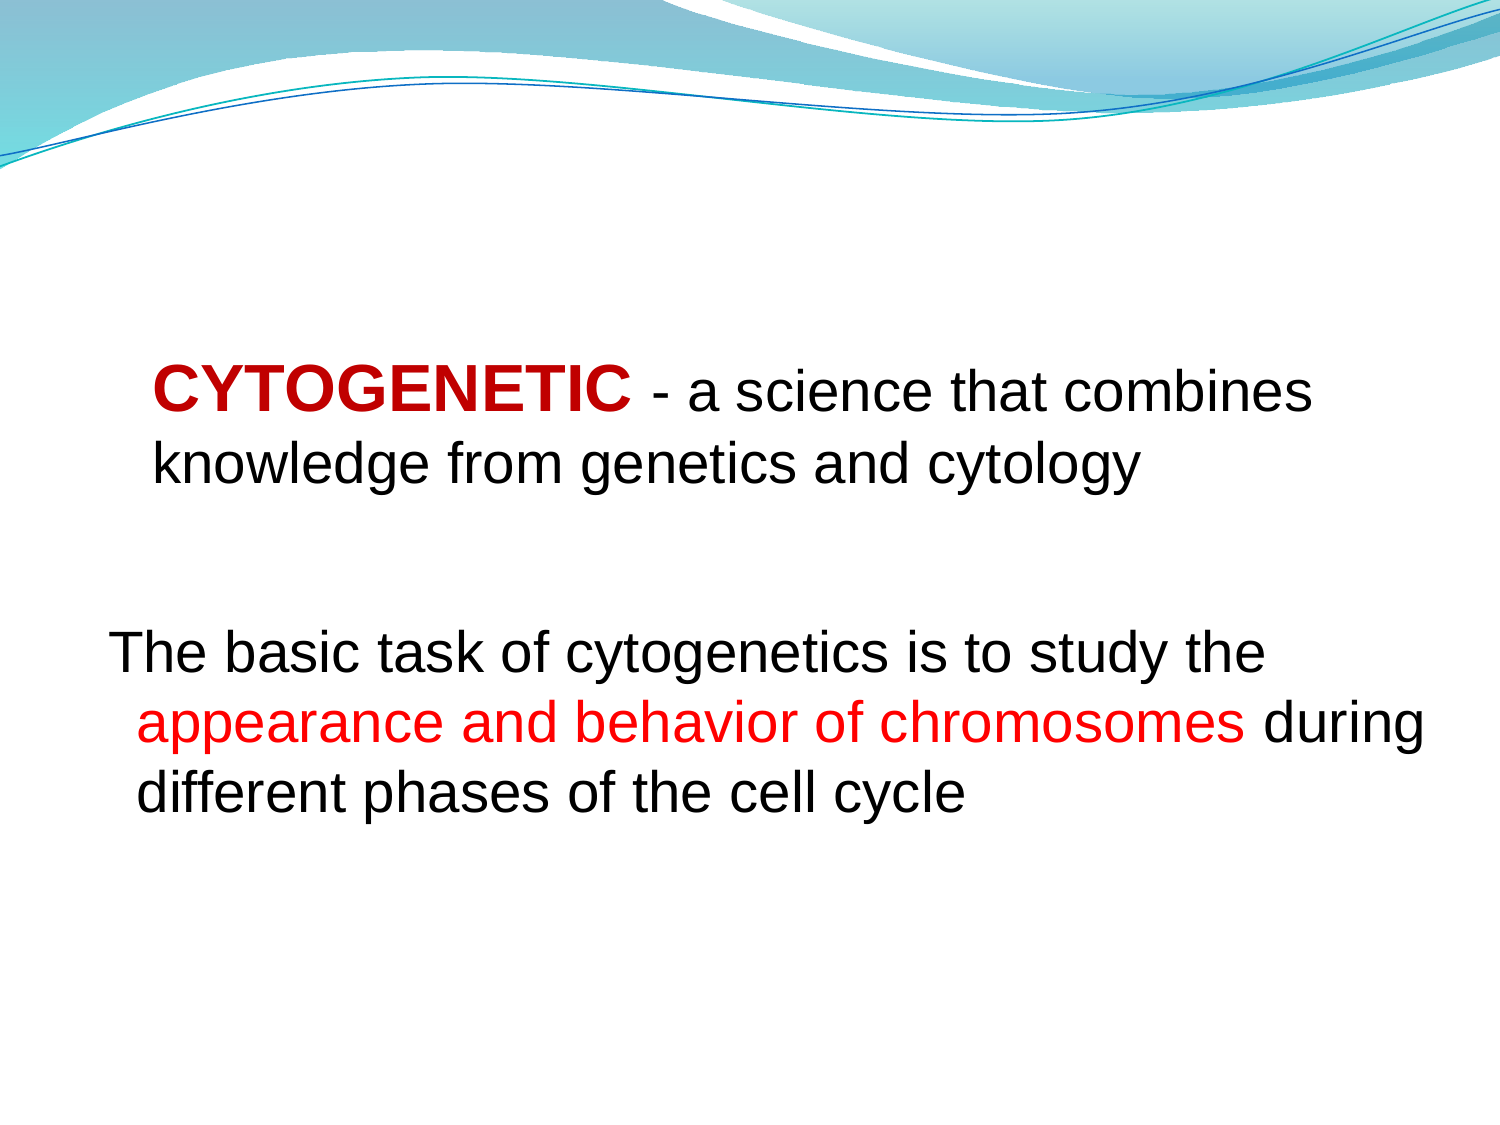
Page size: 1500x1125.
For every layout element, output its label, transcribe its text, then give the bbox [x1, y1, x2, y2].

list The basic task of cytogenetics is to study the appearance and behavior of chromosomes during different phases of the cell cycle [76, 525, 1500, 1000]
text_box CYTOGENETIC - a science that combines knowledge from genetics and cytology [137, 337, 1375, 503]
